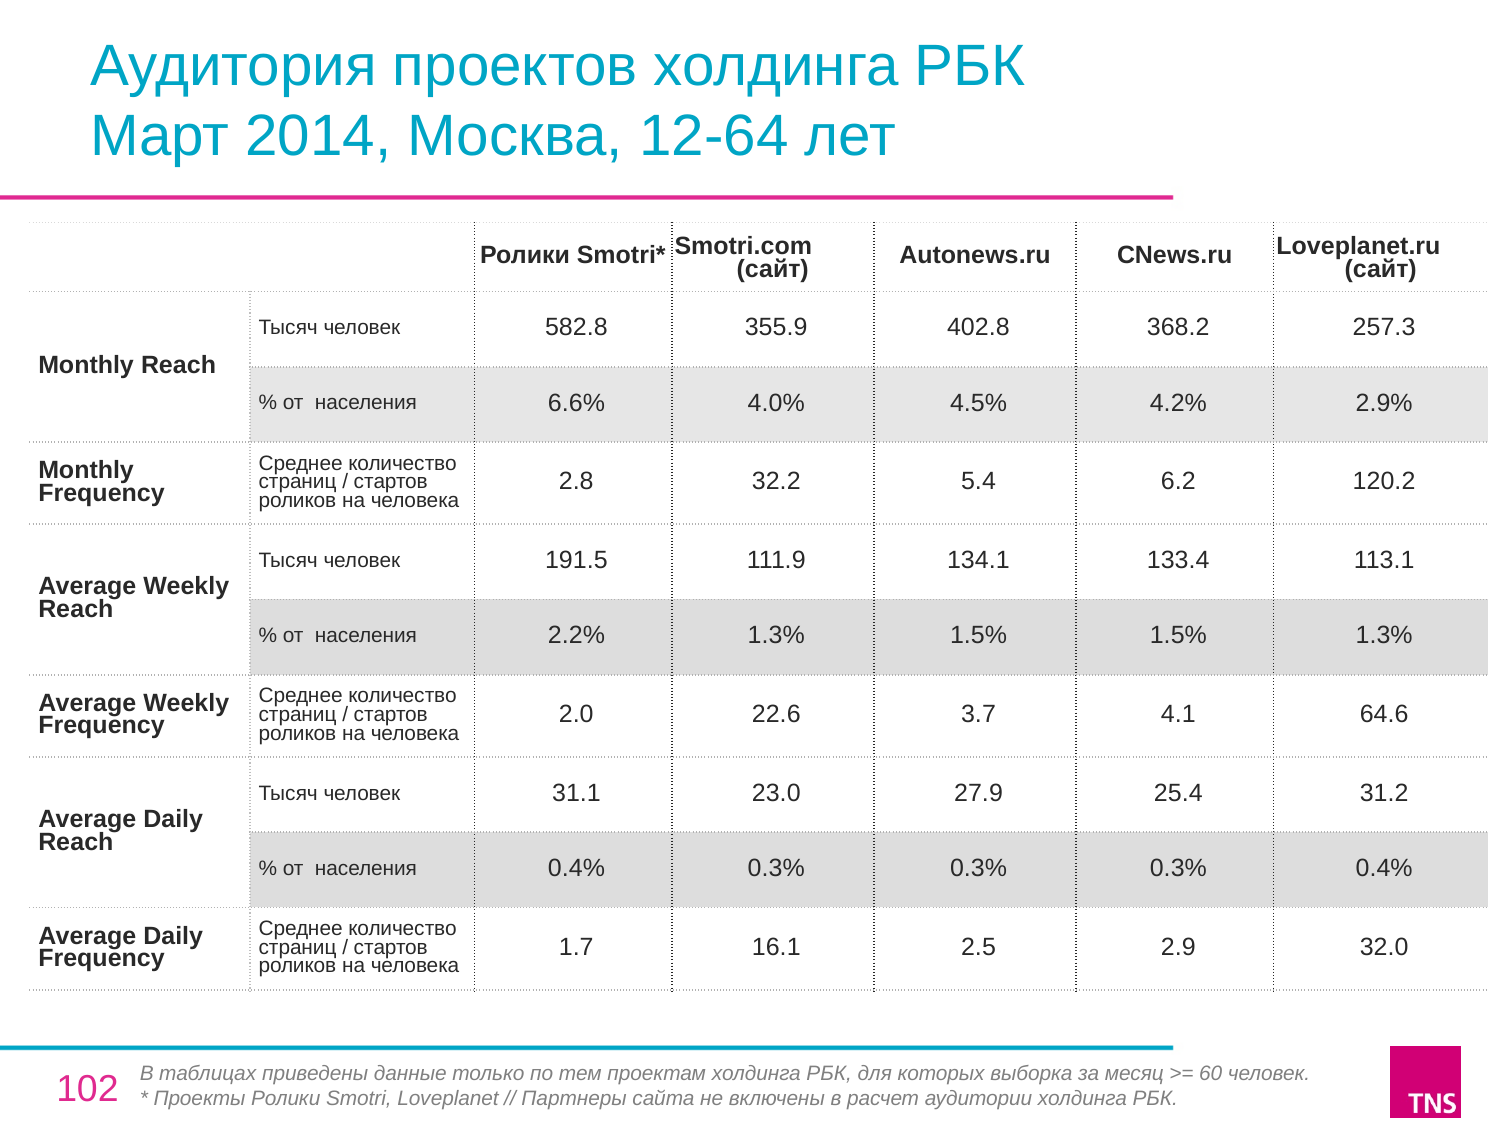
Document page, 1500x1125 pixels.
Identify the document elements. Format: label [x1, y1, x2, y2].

slide_number [40, 1055, 392, 1125]
picture [0, 0, 1500, 1125]
table_header [29, 223, 1488, 291]
title [74, 8, 1476, 187]
table_cell [29, 291, 1488, 990]
text_box [124, 1052, 1463, 1117]
